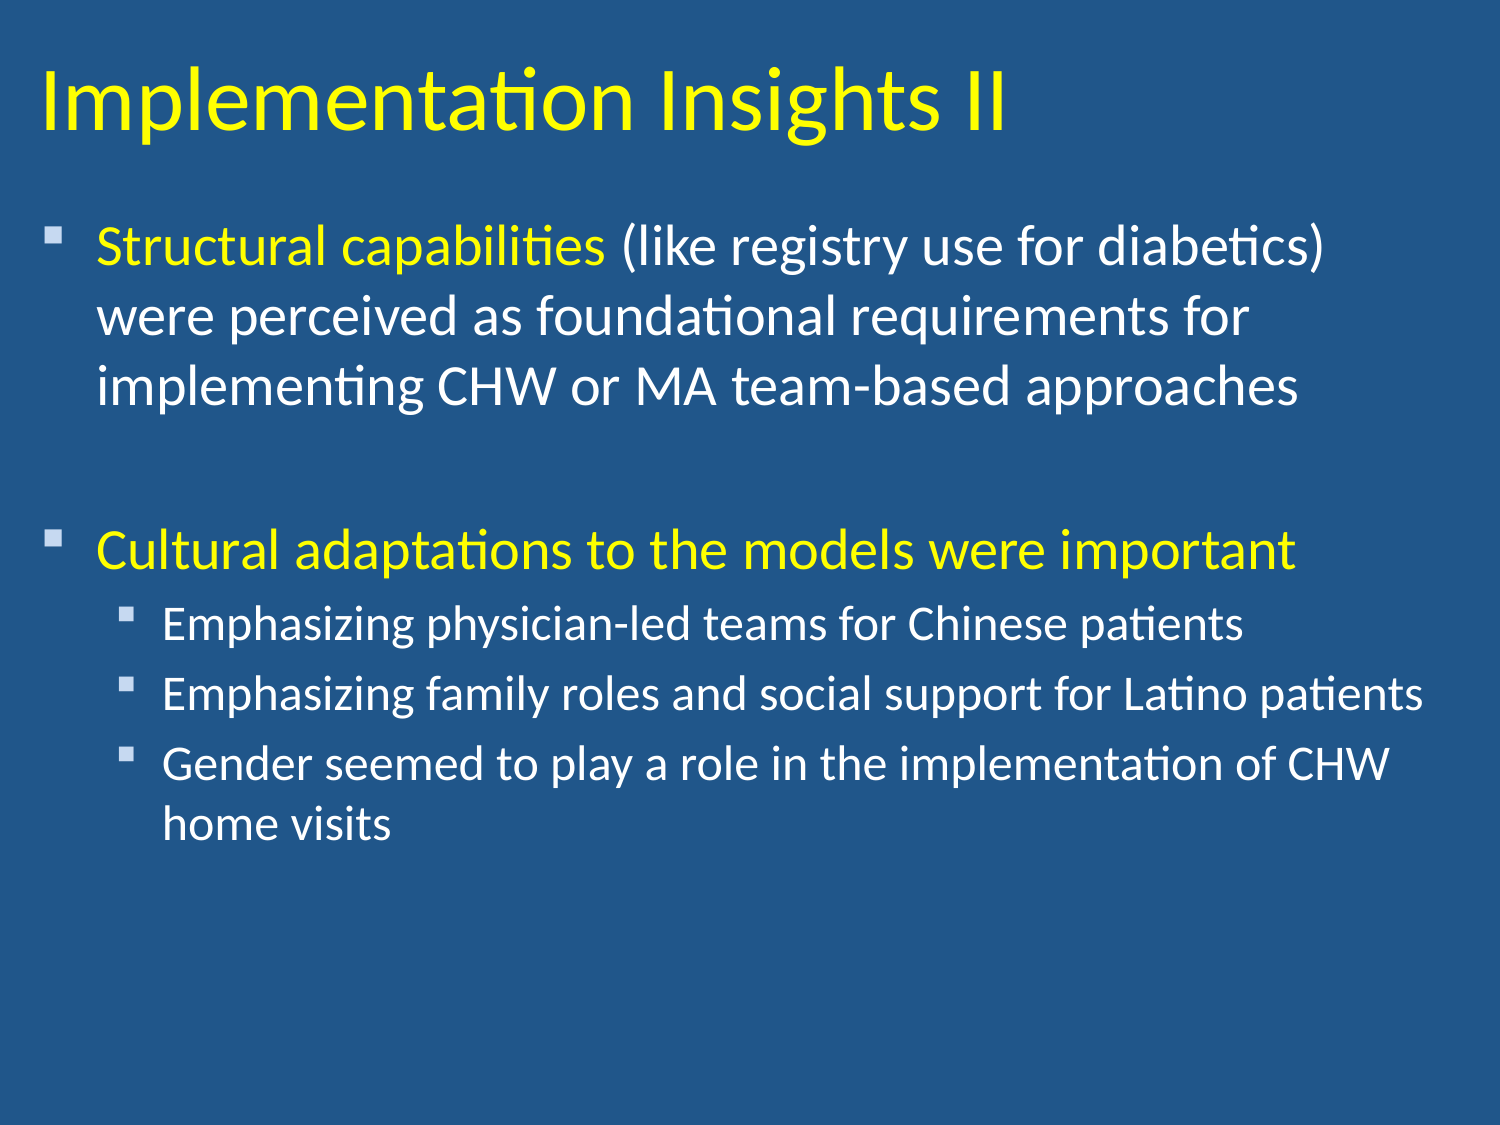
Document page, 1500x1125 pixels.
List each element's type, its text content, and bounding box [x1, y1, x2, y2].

title Implementation Insights II [24, 0, 1450, 188]
list Structural capabilities (like registry use for diabetics) were perceived as foundational requirements for implementing CHW or MA team-based approaches Cultural adaptations to the models were important Emphasizing physician-led teams for Chinese patients Emphasizing family roles and social support for Latino patients Gender seemed to play a role in the implementation of CHW home visits [24, 200, 1450, 943]
